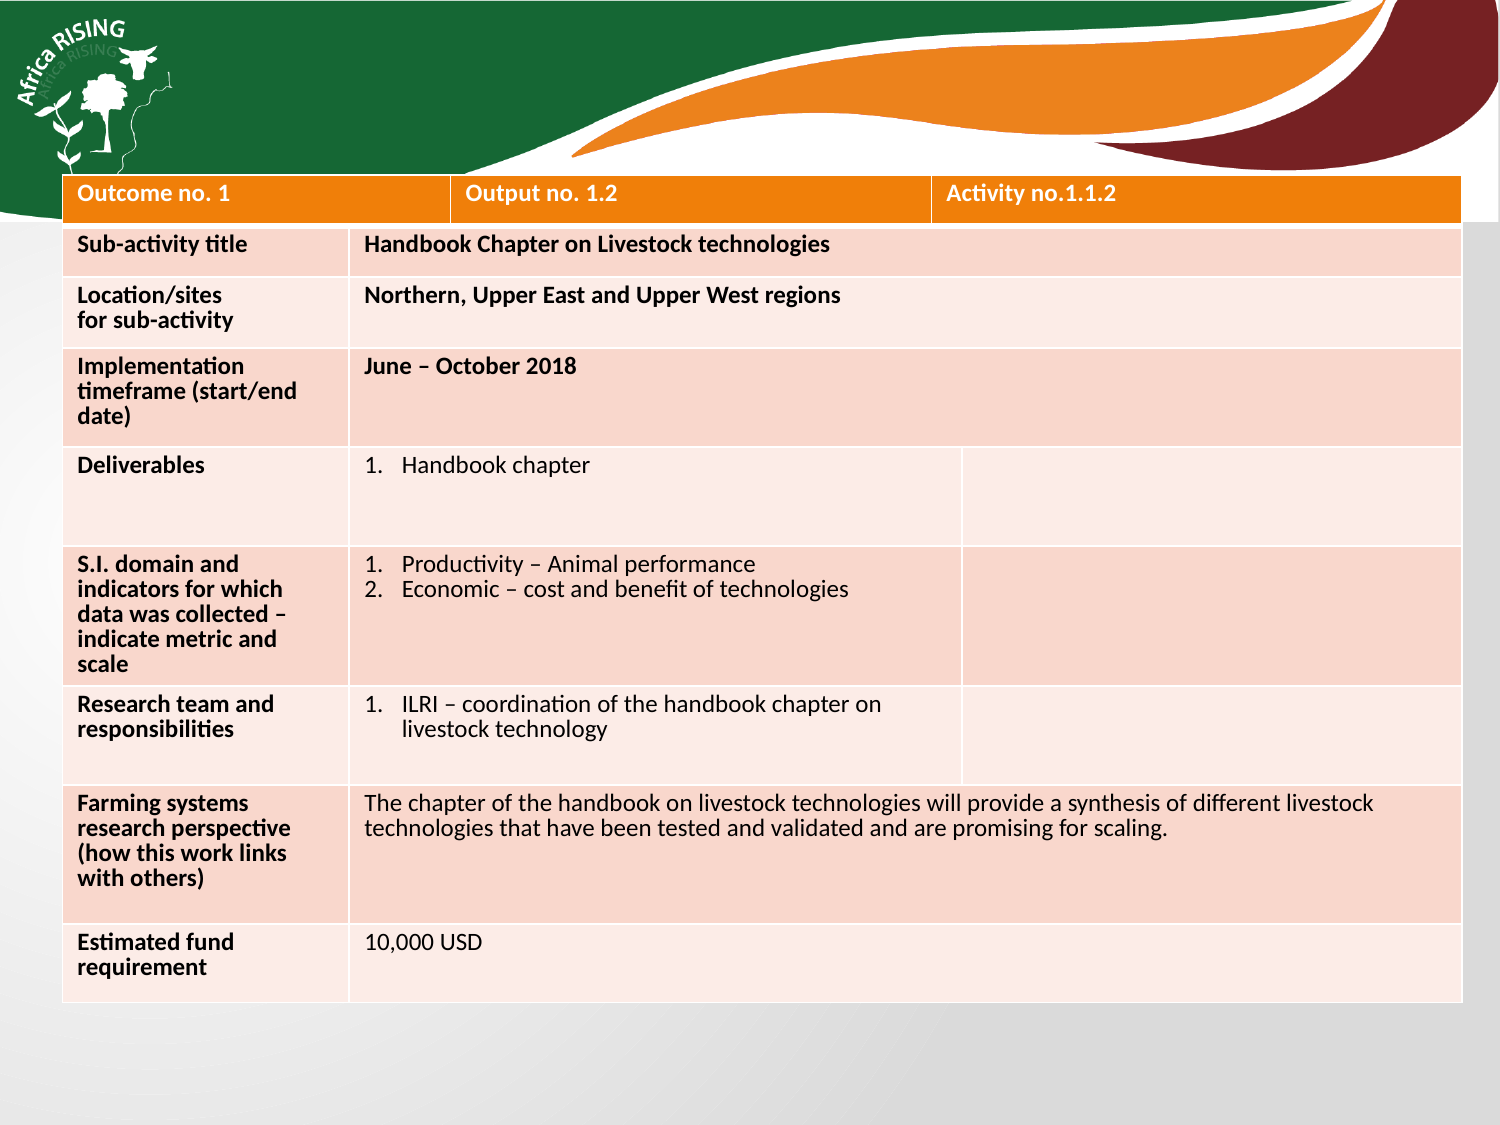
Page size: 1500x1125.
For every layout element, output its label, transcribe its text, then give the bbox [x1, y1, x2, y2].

table_cell [963, 687, 1461, 784]
picture [0, 0, 1499, 222]
table_cell [963, 448, 1461, 545]
table_cell ILRI – coordination of the handbook chapter on livestock technology [350, 687, 961, 784]
table_cell Research team and responsibilities [63, 687, 348, 784]
table_cell Implementation timeframe (start/end date) [63, 349, 348, 446]
table_cell Location/sites for sub-activity [63, 278, 348, 347]
table_cell Deliverables [63, 448, 348, 545]
table_cell S.I. domain and indicators for which data was collected – indicate metric and scale [63, 547, 348, 685]
table_cell 10,000 USD [350, 925, 1461, 1002]
table_cell Productivity – Animal performance Economic – cost and benefit of technologies [350, 547, 961, 685]
table_cell Handbook chapter [350, 448, 961, 545]
table_cell Northern, Upper East and Upper West regions [350, 278, 1461, 347]
table_header Activity no.1.1.2 [932, 176, 1461, 223]
table_cell Estimated fund requirement [63, 925, 348, 1002]
table_header Output no. 1.2 [451, 176, 931, 223]
table_cell [963, 547, 1461, 685]
table_cell June – October 2018 [350, 349, 1461, 446]
table_cell Sub-activity title [63, 229, 348, 276]
table_cell Handbook Chapter on Livestock technologies [350, 229, 1461, 276]
table_header Outcome no. 1 [63, 176, 450, 223]
table_cell The chapter of the handbook on livestock technologies will provide a synthesis of different livestock technologies that have been tested and validated and are promising for scaling. [350, 786, 1461, 923]
table_cell Farming systems research perspective (how this work links with others) [63, 786, 348, 923]
